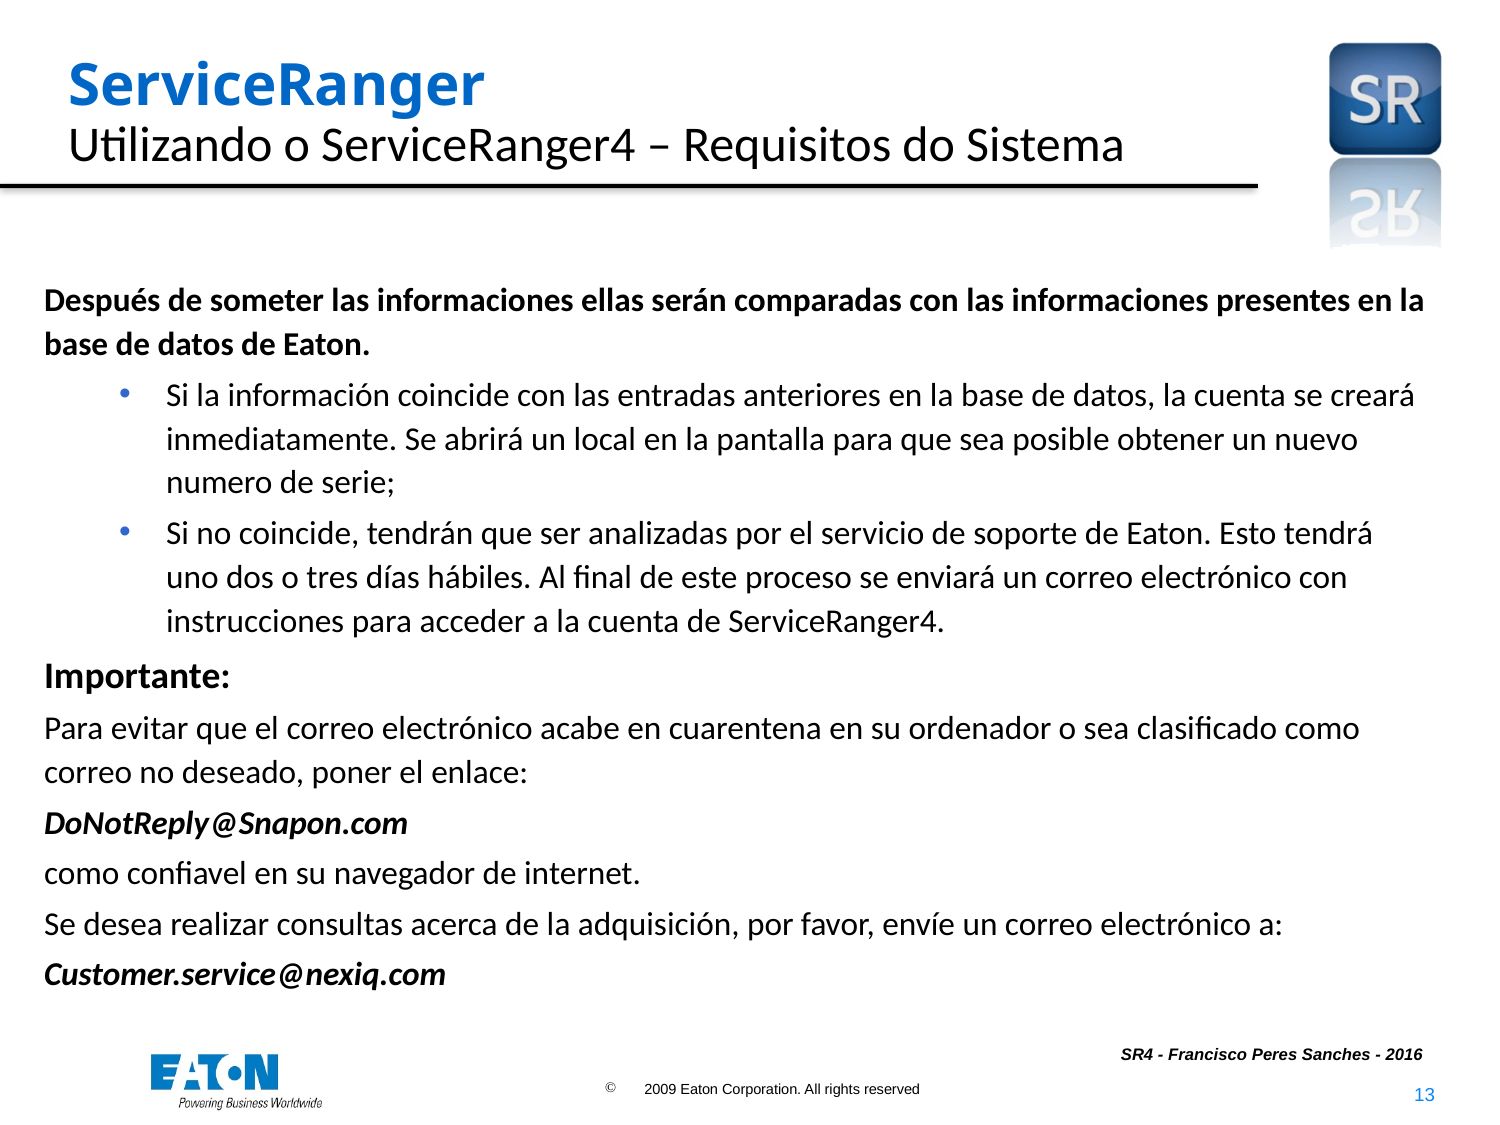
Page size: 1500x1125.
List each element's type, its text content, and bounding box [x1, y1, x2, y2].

picture [142, 1044, 330, 1118]
title ServiceRanger Utilizando o ServiceRanger4 – Requisitos do Sistema [53, 0, 1354, 180]
text_box Después de someter las informaciones ellas serán comparadas con las informaciones presentes en la base de datos de Eaton. Si la información coincide con las entradas anteriores en la base de datos, la cuenta se creará inmediatamente. Se abrirá un local en la pantalla para que sea posible obtener un nuevo numero de serie; Si no coincide, tendrán que ser analizadas por el servicio de soporte de Eaton. Esto tendrá uno dos o tres días hábiles. Al final de este proceso se enviará un correo electrónico con instrucciones para acceder a la cuenta de ServiceRanger4. Importante: Para evitar que el correo electrónico acabe en cuarentena en su ordenador o sea clasificado como correo no deseado, poner el enlace: DoNotReply@Snapon.com como confiavel en su navegador de internet. Se desea realizar consultas acerca de la adquisición, por favor, envíe un correo electrónico a: Customer.service@nexiq.com [29, 267, 1447, 1000]
